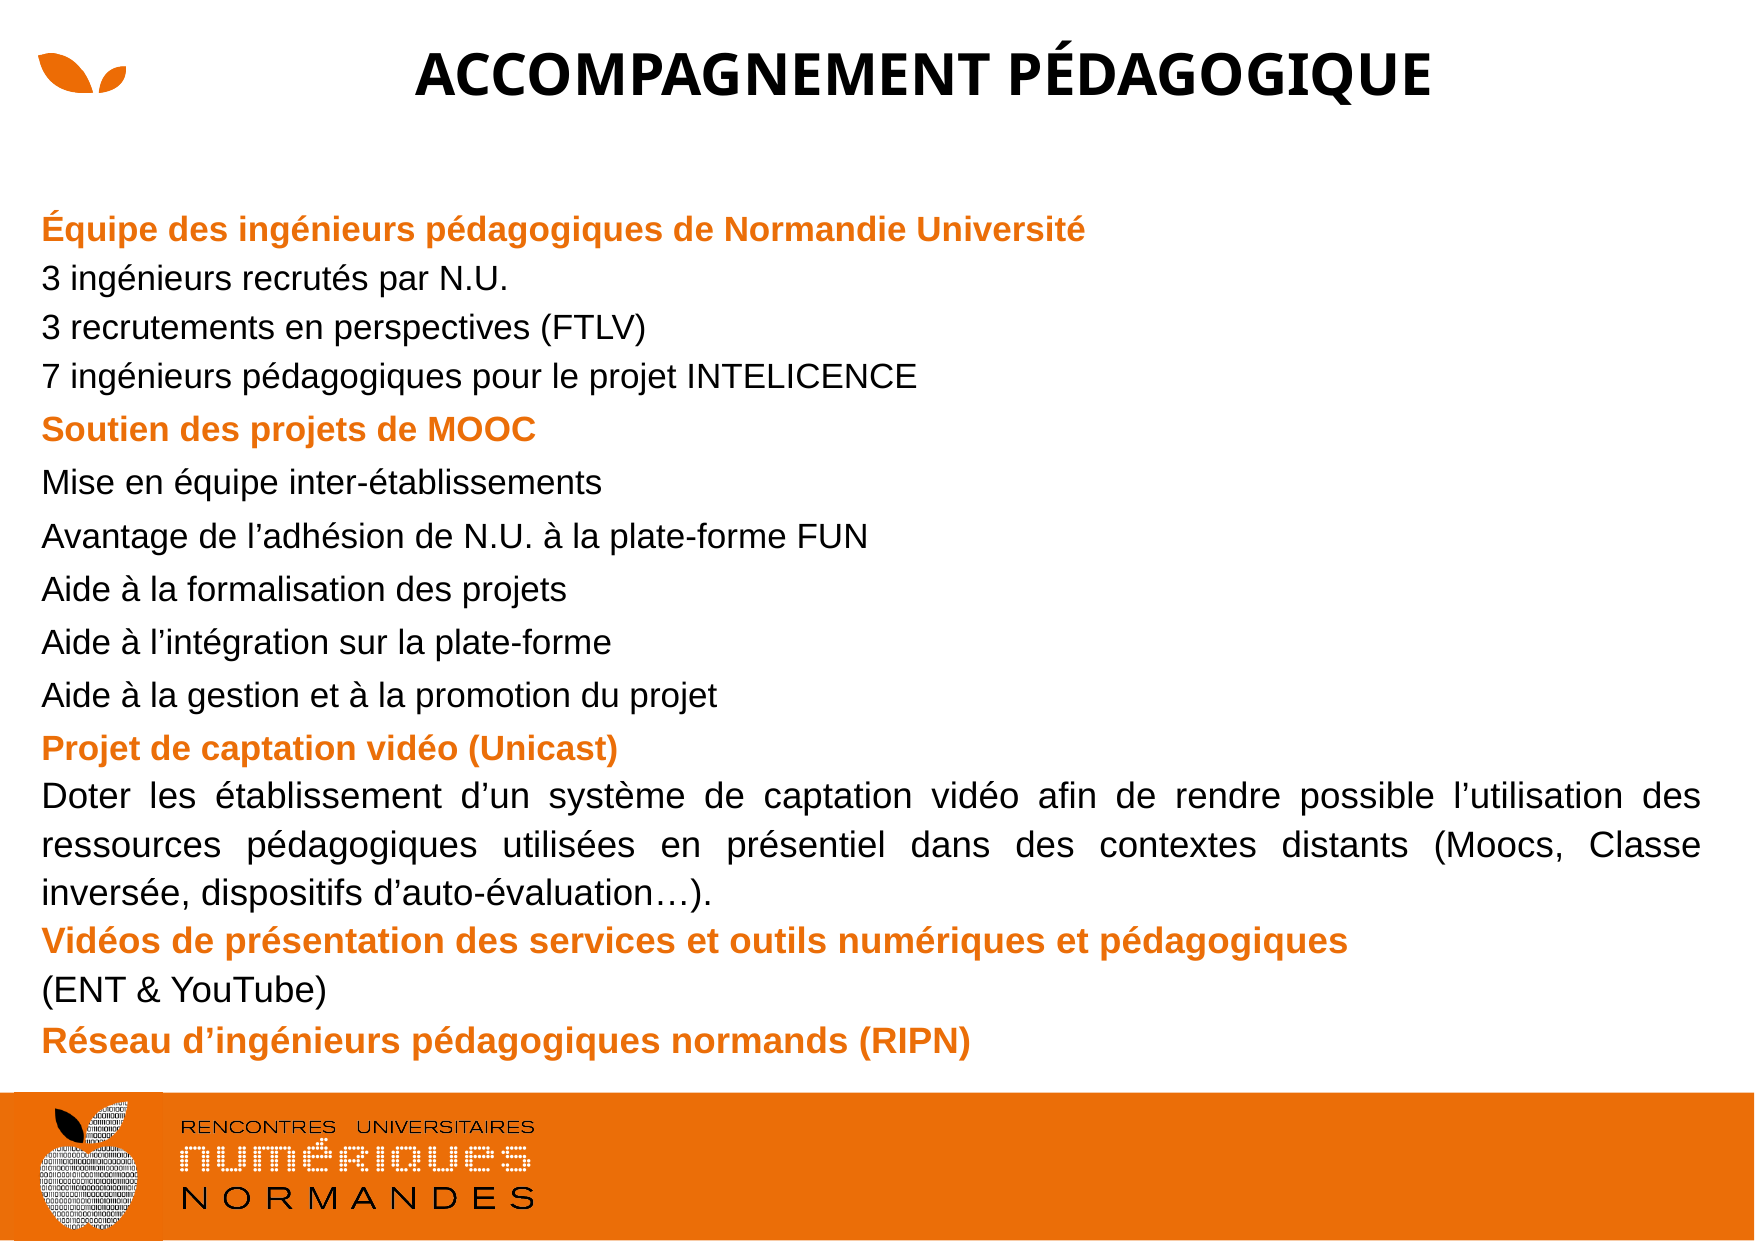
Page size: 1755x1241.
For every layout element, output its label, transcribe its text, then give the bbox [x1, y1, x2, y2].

title Accompagnement pédagogique [144, 29, 1704, 195]
picture [180, 1118, 541, 1217]
picture [14, 1092, 163, 1241]
picture [38, 53, 126, 93]
list Équipe des ingénieurs pédagogiques de Normandie Université 3 ingénieurs recrutés par N.U. 3 recrutements en perspectives (FTLV) 7 ingénieurs pédagogiques pour le projet INTELICENCE Soutien des projets de MOOC Mise en équipe inter-établissements Avantage de l’adhésion de N.U. à la plate-forme FUN Aide à la formalisation des projets Aide à l’intégration sur la plate-forme Aide à la gestion et à la promotion du projet Projet de captation vidéo (Unicast) Doter les établissement d’un système de captation vidéo afin de rendre possible l’utilisation des ressources pédagogiques utilisées en présentiel dans des contextes distants (Moocs, Classe inversée, dispositifs d’auto-évaluation…). Vidéos de présentation des services et outils numériques et pédagogiques (ENT & YouTube) Réseau d’ingénieurs pédagogiques normands (RIPN) [41, 206, 1704, 1070]
